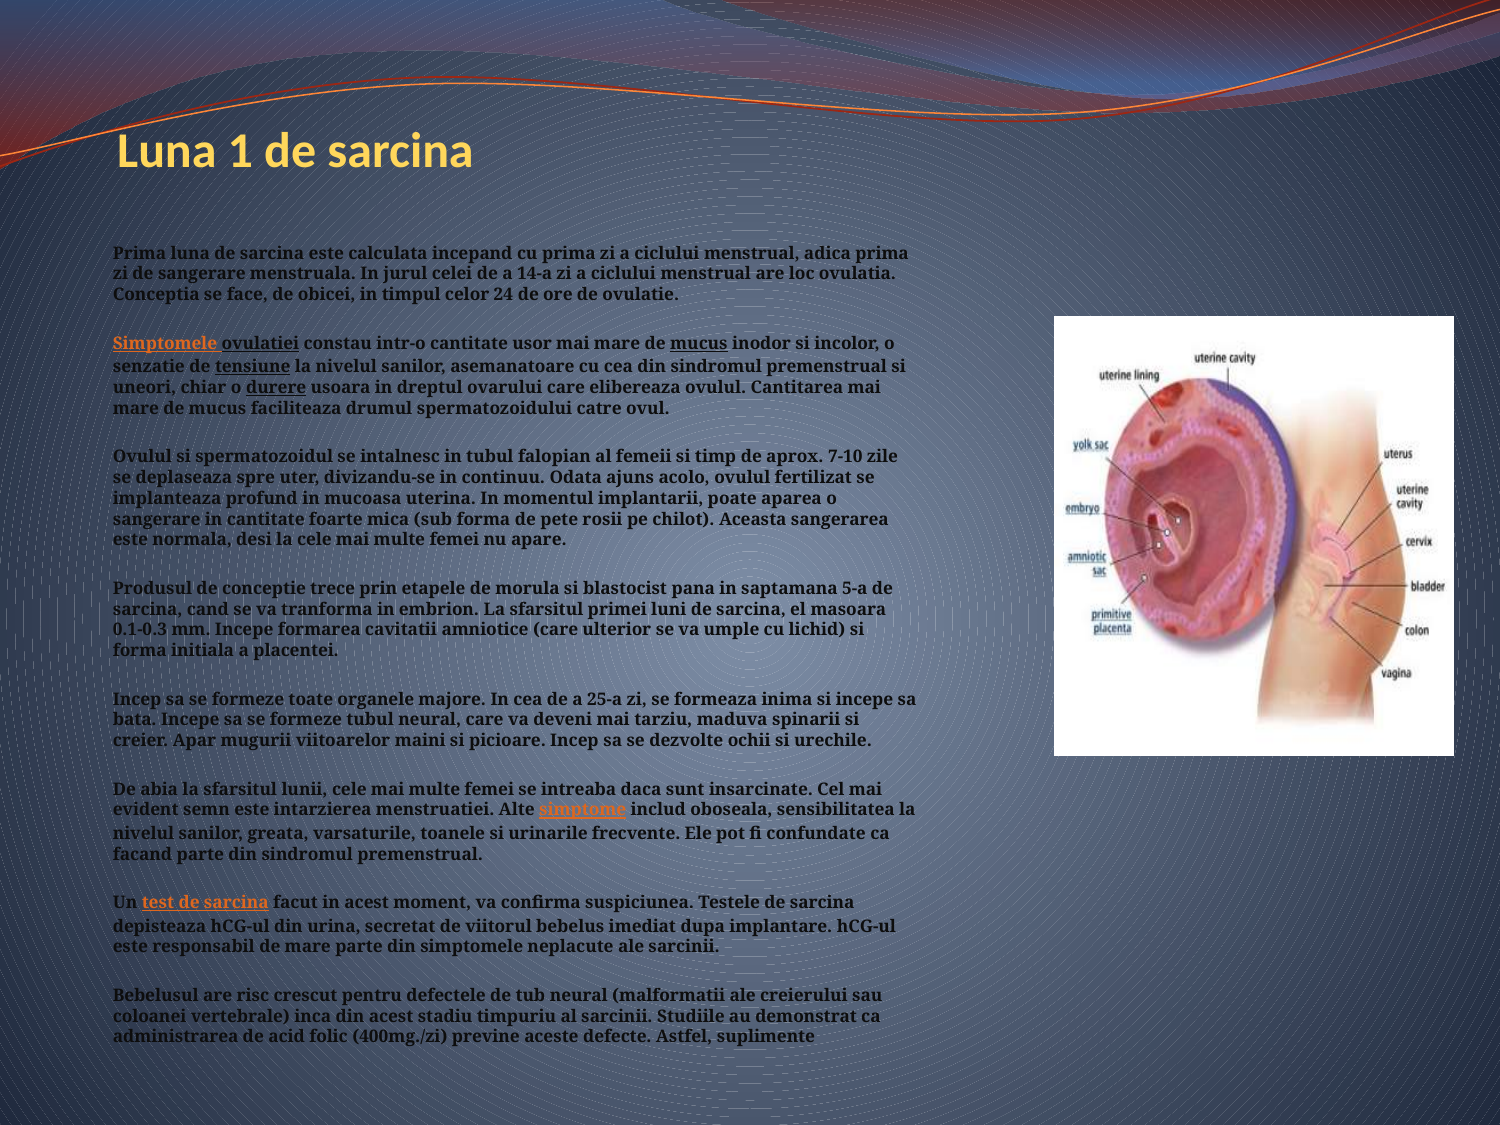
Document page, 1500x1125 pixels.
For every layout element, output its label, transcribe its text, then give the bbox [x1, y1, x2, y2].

title Luna 1 de sarcina [116, 93, 1393, 318]
picture [1054, 316, 1454, 756]
list Prima luna de sarcina este calculata incepand cu prima zi a ciclului menstrual, adica prima zi de sangerare menstruala. In jurul celei de a 14-a zi a ciclului menstrual are loc ovulatia. Conceptia se face, de obicei, in timpul celor 24 de ore de ovulatie. Simptomele ovulatiei constau intr-o cantitate usor mai mare de mucus inodor si incolor, o senzatie de tensiune la nivelul sanilor, asemanatoare cu cea din sindromul premenstrual si uneori, chiar o durere usoara in dreptul ovarului care elibereaza ovulul. Cantitarea mai mare de mucus faciliteaza drumul spermatozoidului catre ovul. Ovulul si spermatozoidul se intalnesc in tubul falopian al femeii si timp de aprox. 7-10 zile se deplaseaza spre uter, divizandu-se in continuu. Odata ajuns acolo, ovulul fertilizat se implanteaza profund in mucoasa uterina. In momentul implantarii, poate aparea o sangerare in cantitate foarte mica (sub forma de pete rosii pe chilot). Aceasta sangerarea este normala, desi la cele mai multe femei nu apare. Produsul de conceptie trece prin etapele de morula si blastocist pana in saptamana 5-a de sarcina, cand se va tranforma in embrion. La sfarsitul primei luni de sarcina, el masoara 0.1-0.3 mm. Incepe formarea cavitatii amniotice (care ulterior se va umple cu lichid) si forma initiala a placentei. Incep sa se formeze toate organele majore. In cea de a 25-a zi, se formeaza inima si incepe sa bata. Incepe sa se formeze tubul neural, care va deveni mai tarziu, maduva spinarii si creier. Apar mugurii viitoarelor maini si picioare. Incep sa se dezvolte ochii si urechile. De abia la sfarsitul lunii, cele mai multe femei se intreaba daca sunt insarcinate. Cel mai evident semn este intarzierea menstruatiei. Alte simptome includ oboseala, sensibilitatea la nivelul sanilor, greata, varsaturile, toanele si urinarile frecvente. Ele pot fi confundate ca facand parte din sindromul premenstrual. Un test de sarcina facut in acest moment, va confirma suspiciunea. Testele de sarcina depisteaza hCG-ul din urina, secretat de viitorul bebelus imediat dupa implantare. hCG-ul este responsabil de mare parte din simptomele neplacute ale sarcinii. Bebelusul are risc crescut pentru defectele de tub neural (malformatii ale creierului sau coloanei vertebrale) inca din acest stadiu timpuriu al sarcinii. Studiile au demonstrat ca administrarea de acid folic (400mg./zi) previne aceste defecte. Astfel, suplimente [105, 234, 927, 1079]
